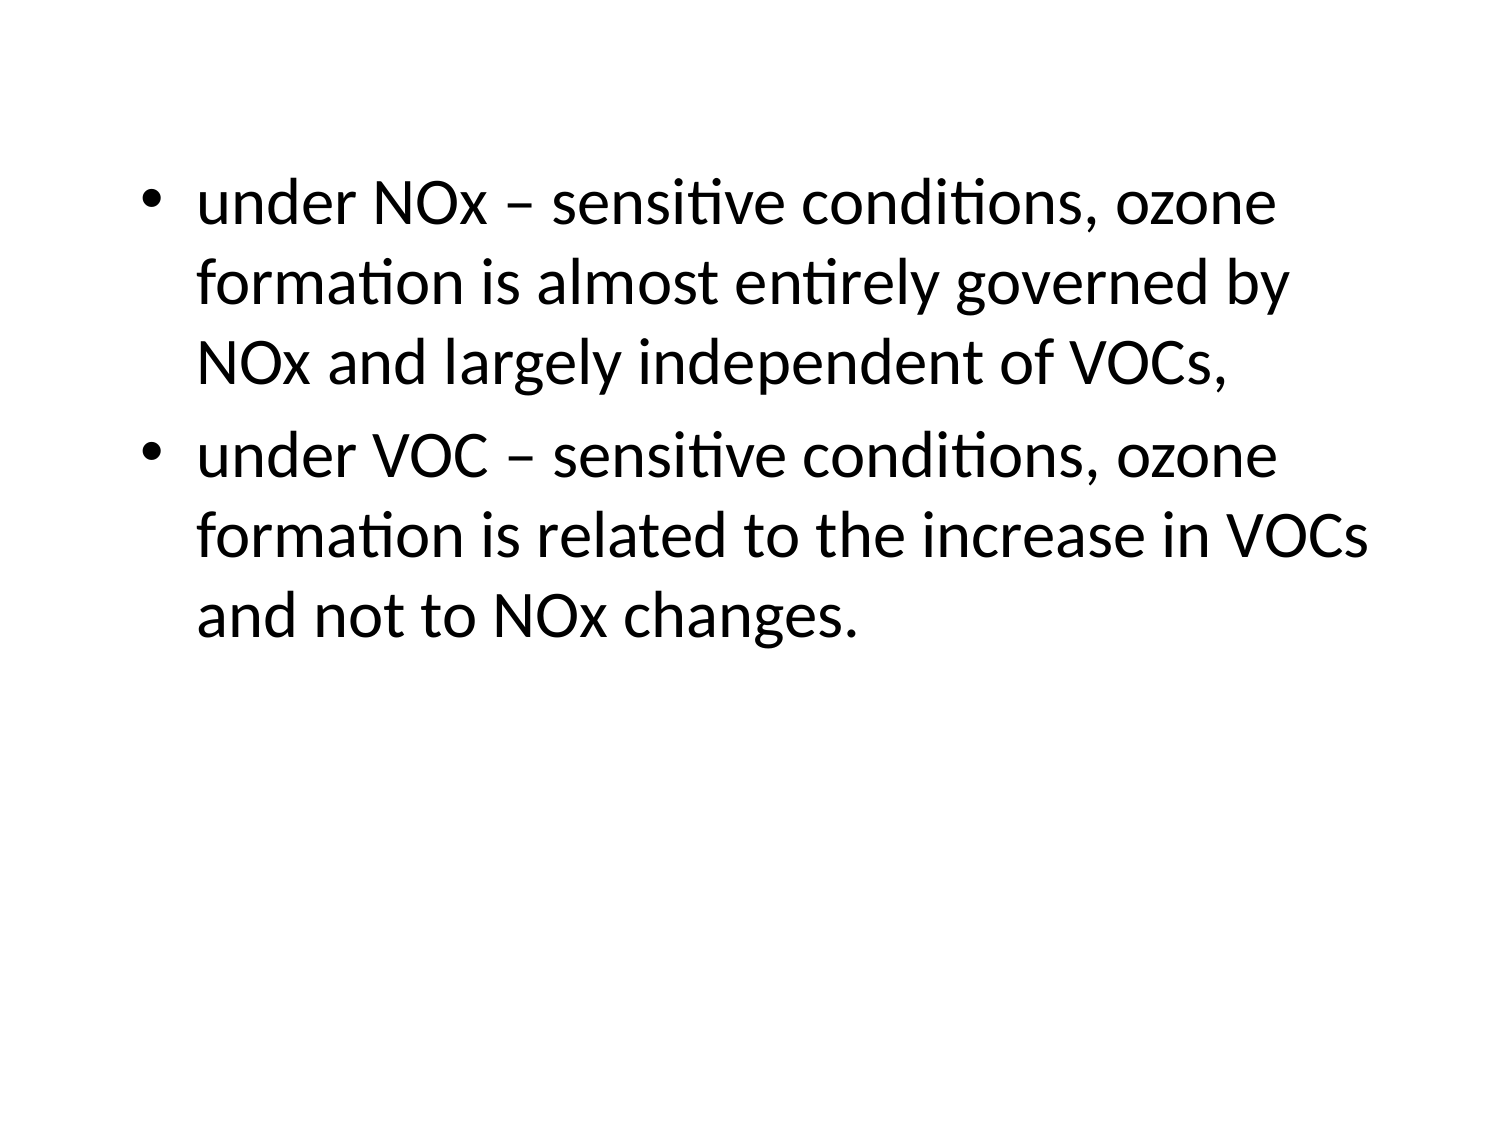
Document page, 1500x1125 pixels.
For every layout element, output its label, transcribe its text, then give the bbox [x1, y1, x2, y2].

list under NOx – sensitive conditions, ozone formation is almost entirely governed by NOx and largely independent of VOCs, under VOC – sensitive conditions, ozone formation is related to the increase in VOCs and not to NOx changes. [125, 149, 1400, 825]
